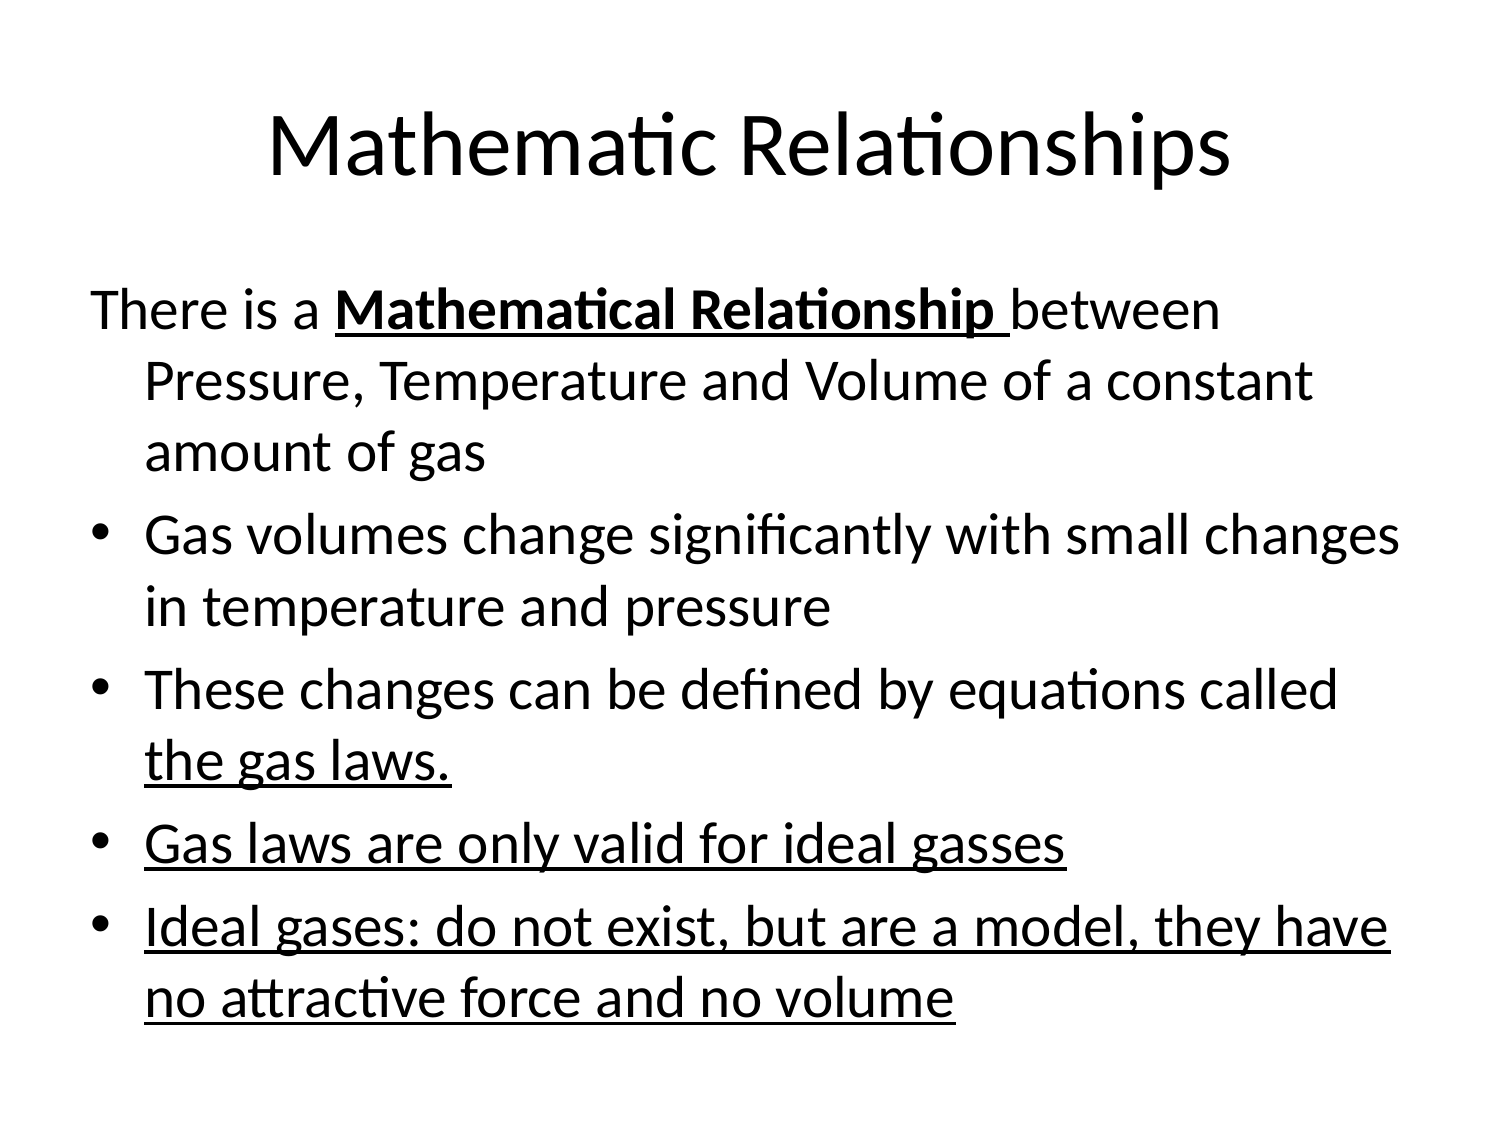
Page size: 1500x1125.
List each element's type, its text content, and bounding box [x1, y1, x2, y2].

title Mathematic Relationships [75, 45, 1425, 233]
list There is a Mathematical Relationship between Pressure, Temperature and Volume of a constant amount of gas Gas volumes change significantly with small changes in temperature and pressure These changes can be defined by equations called the gas laws. Gas laws are only valid for ideal gasses Ideal gases: do not exist, but are a model, they have no attractive force and no volume [75, 262, 1425, 1038]
